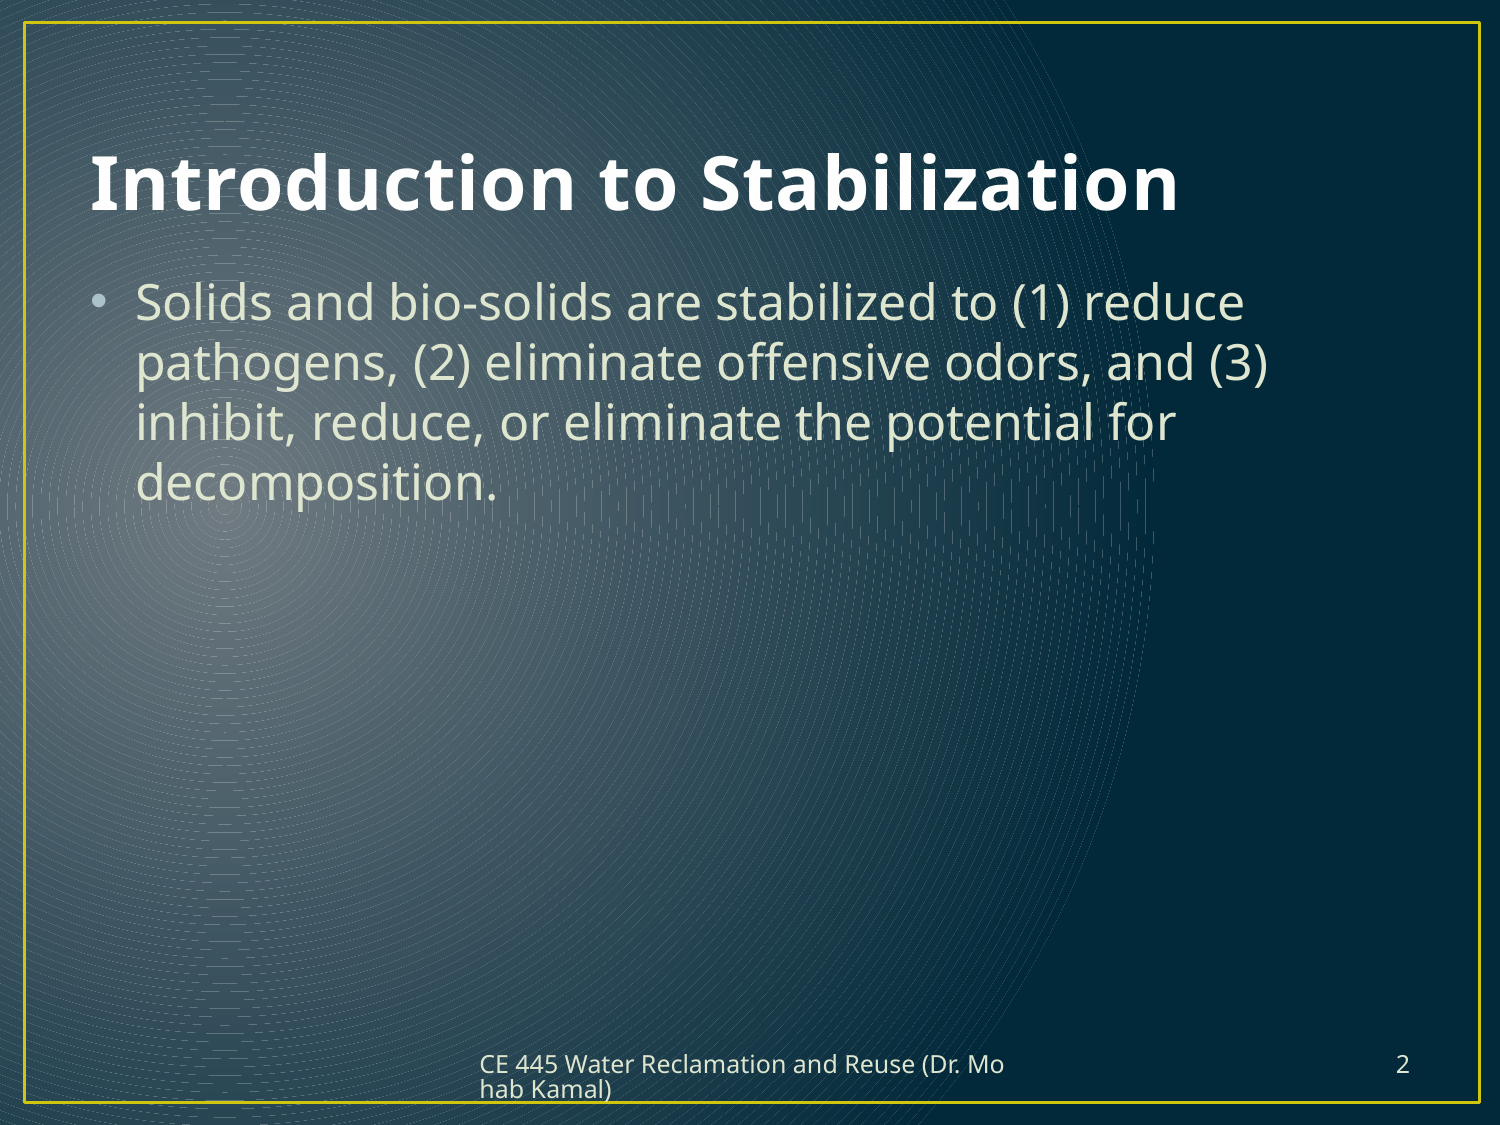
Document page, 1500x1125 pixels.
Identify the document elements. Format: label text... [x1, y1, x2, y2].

footer CE 445 Water Reclamation and Reuse (Dr. Mohab Kamal) [464, 1035, 1036, 1096]
title Introduction to Stabilization [75, 45, 1425, 233]
slide_number 2 [1074, 1035, 1425, 1096]
list Solids and bio-solids are stabilized to (1) reduce pathogens, (2) eliminate offensive odors, and (3) inhibit, reduce, or eliminate the potential for decomposition. [75, 262, 1425, 1005]
